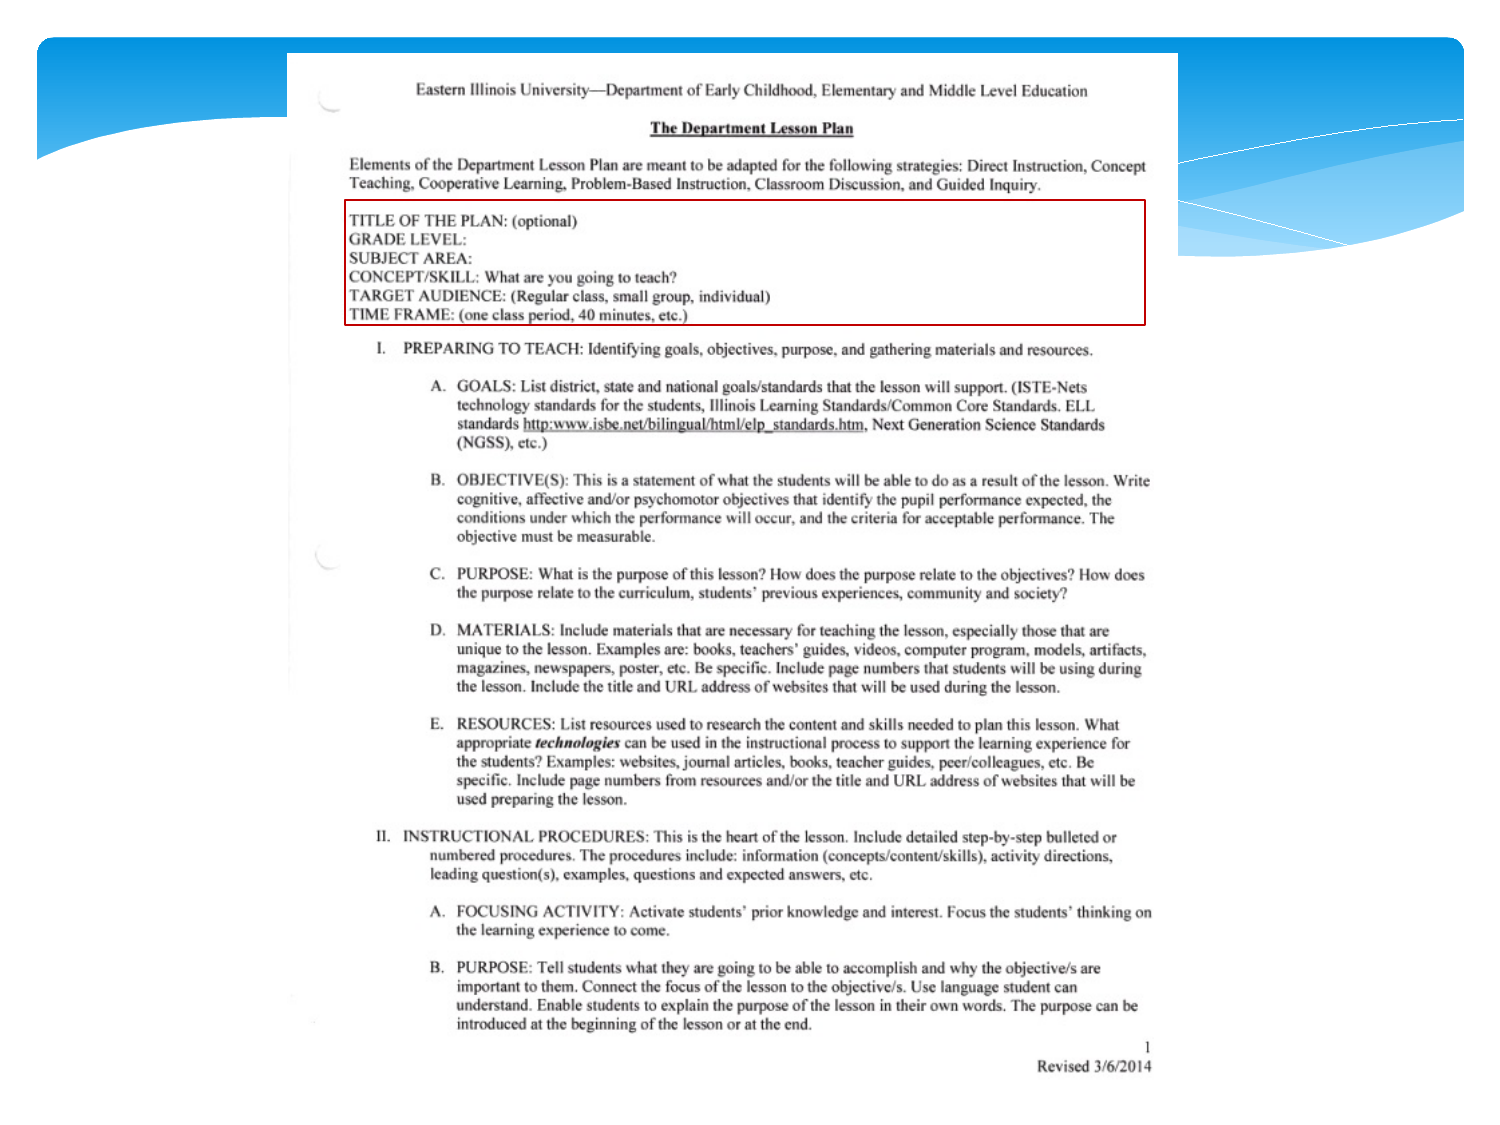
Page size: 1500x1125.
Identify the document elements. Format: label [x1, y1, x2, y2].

picture [287, 54, 1178, 1125]
